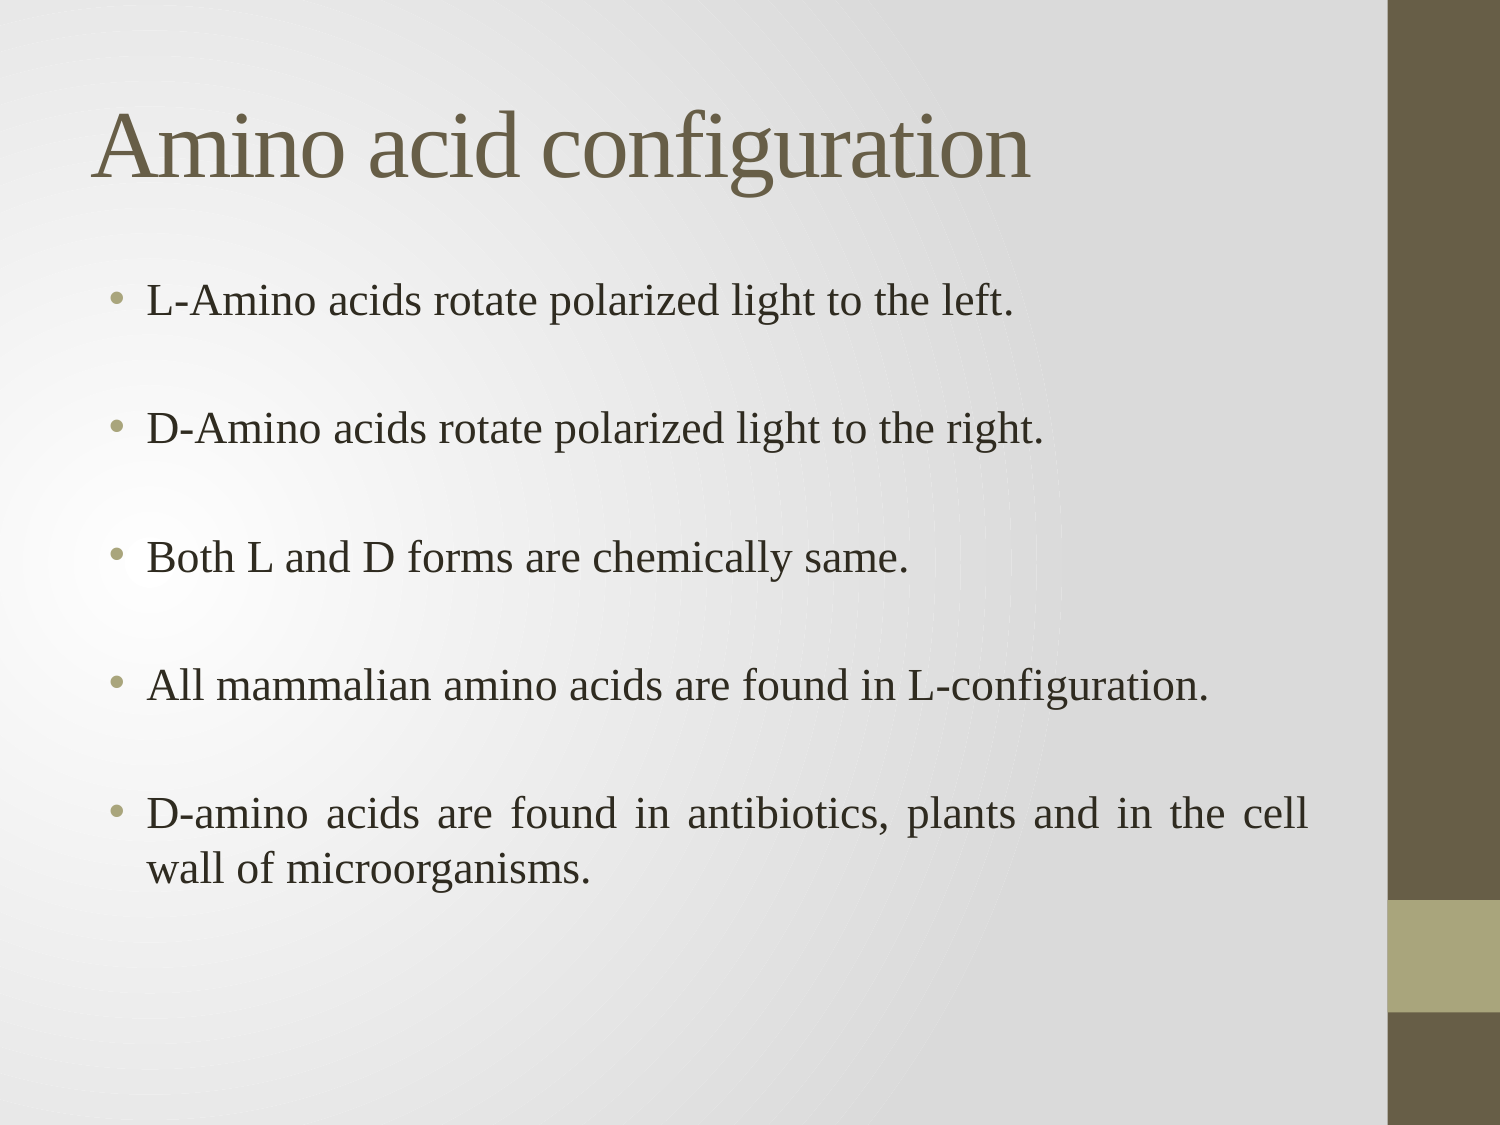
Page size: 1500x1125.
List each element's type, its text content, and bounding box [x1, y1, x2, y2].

list L-Amino acids rotate polarized light to the left. D-Amino acids rotate polarized light to the right. Both L and D forms are chemically same. All mammalian amino acids are found in L-configuration. D-amino acids are found in antibiotics, plants and in the cell wall of microorganisms. [75, 262, 1325, 1050]
title Amino acid configuration [75, 45, 1325, 233]
